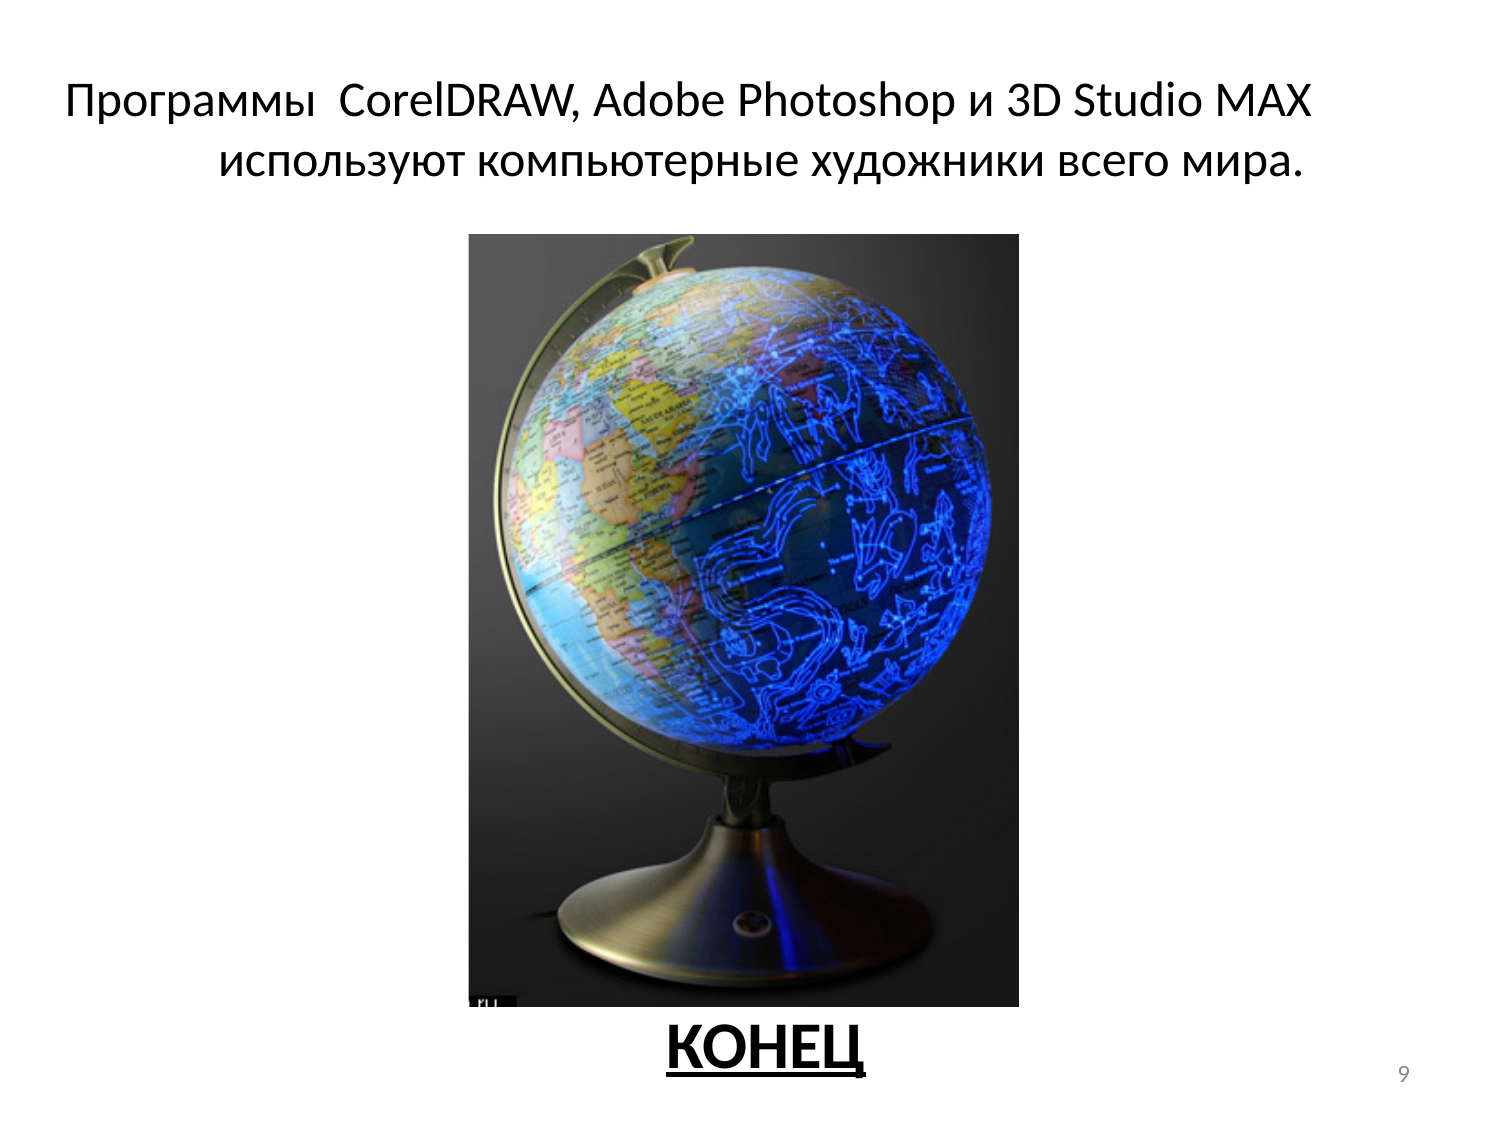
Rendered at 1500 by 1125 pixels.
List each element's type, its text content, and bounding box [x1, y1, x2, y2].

picture [468, 234, 1020, 1007]
slide_number 9 [1074, 1042, 1425, 1103]
title КОНЕЦ [316, 996, 1217, 1089]
list Программы CorelDRAW, Adobe Photoshop и 3D Studio MAX используют компьютерные художники всего мира. [46, 58, 1465, 223]
